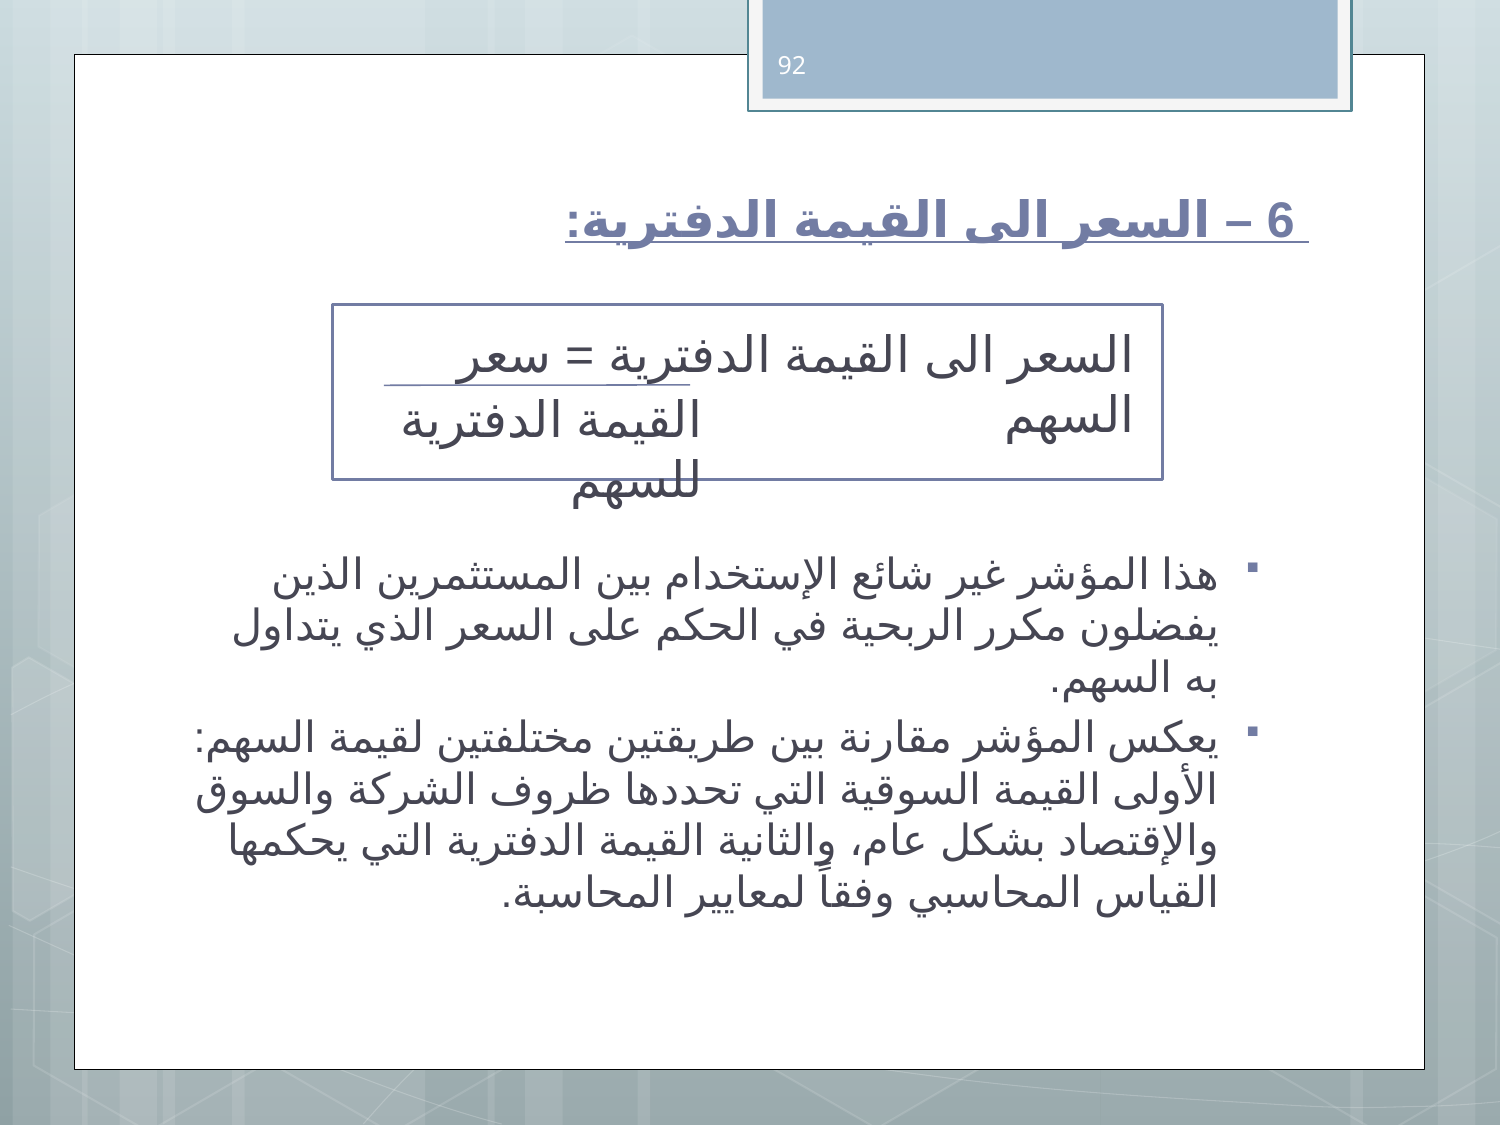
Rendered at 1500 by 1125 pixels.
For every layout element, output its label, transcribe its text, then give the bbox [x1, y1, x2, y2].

slide_number 92 [762, 36, 982, 97]
title 6 – السعر الى القيمة الدفترية: [171, 168, 1324, 256]
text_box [332, 304, 1163, 481]
list هذا المؤشر غير شائع الإستخدام بين المستثمرين الذين يفضلون مكرر الربحية في الحكم على السعر الذي يتداول به السهم. يعكس المؤشر مقارنة بين طريقتين مختلفتين لقيمة السهم: الأولى القيمة السوقية التي تحددها ظروف الشركة والسوق والإقتصاد بشكل عام، والثانية القيمة الدفترية التي يحكمها القياس المحاسبي وفقاً لمعايير المحاسبة. [171, 538, 1283, 957]
